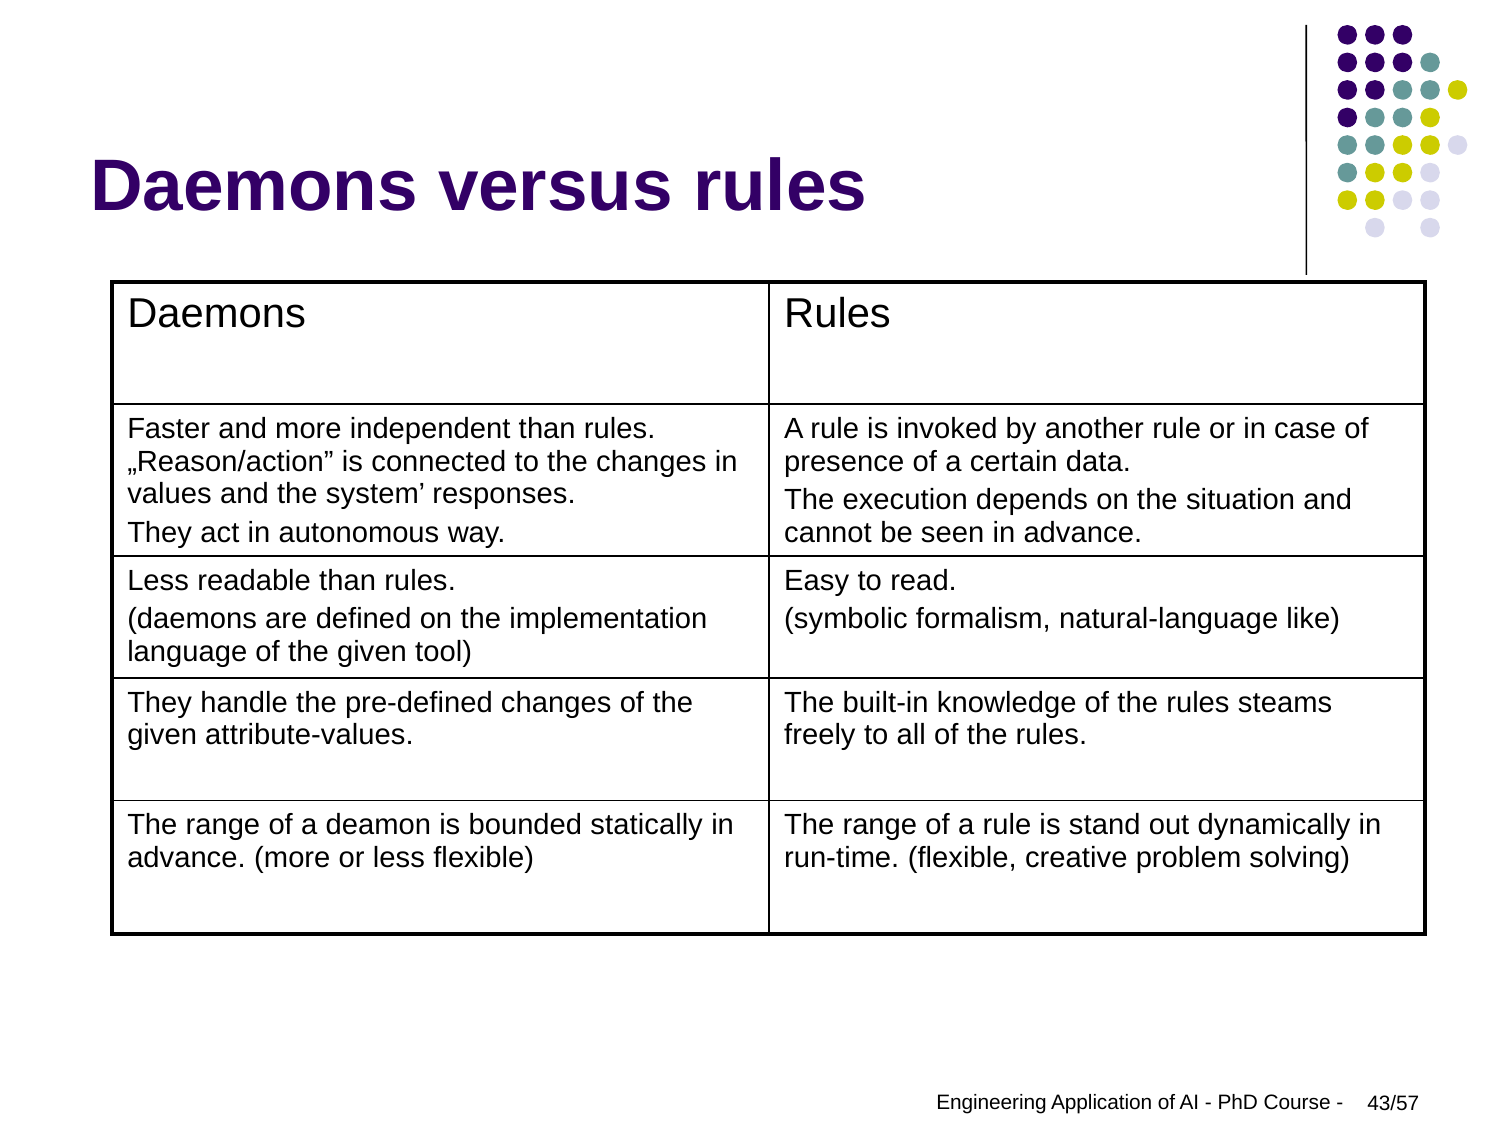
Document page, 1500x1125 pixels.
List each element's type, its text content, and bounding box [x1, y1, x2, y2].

table_header Daemons [114, 284, 768, 403]
table_cell Faster and more independent than rules. „Reason/action” is connected to the changes in values and the system’ responses. They act in autonomous way. [114, 405, 768, 555]
table_cell The range of a rule is stand out dynamically in run-time. (flexible, creative problem solving) [770, 801, 1423, 932]
table_cell The built-in knowledge of the rules steams freely to all of the rules. [770, 679, 1423, 800]
table_cell They handle the pre-defined changes of the given attribute-values. [114, 679, 768, 800]
table_header Rules [770, 284, 1423, 403]
slide_number 43/57 [1352, 1082, 1448, 1125]
table_cell A rule is invoked by another rule or in case of presence of a certain data. The execution depends on the situation and cannot be seen in advance. [770, 405, 1423, 555]
table_cell The range of a deamon is bounded statically in advance. (more or less flexible) [114, 801, 768, 932]
table_cell Easy to read. (symbolic formalism, natural-language like) [770, 557, 1423, 677]
title Daemons versus rules [74, 19, 1313, 233]
table_cell Less readable than rules. (daemons are defined on the implementation language of the given tool) [114, 557, 768, 677]
footer Engineering Application of AI - PhD Course - [855, 1080, 1365, 1125]
